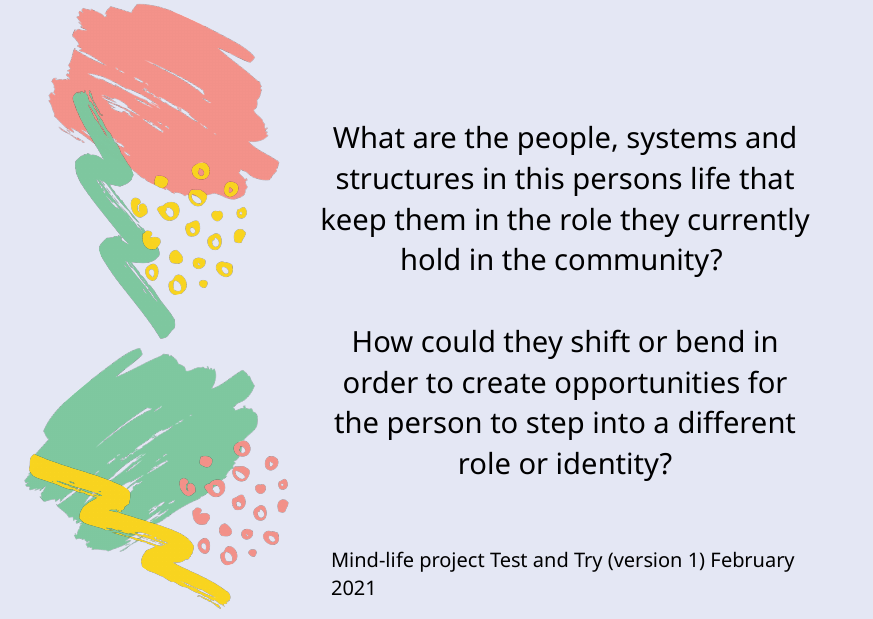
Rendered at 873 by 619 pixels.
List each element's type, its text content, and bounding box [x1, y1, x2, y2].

text_box Mind-life project Test and Try (version 1) February 2021 [331, 543, 812, 600]
text_box What are the people, systems and structures in this persons life that keep them in the role they currently hold in the community? How could they shift or bend in order to create opportunities for the person to step into a different role or identity? [323, 113, 812, 481]
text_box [0, 0, 319, 619]
